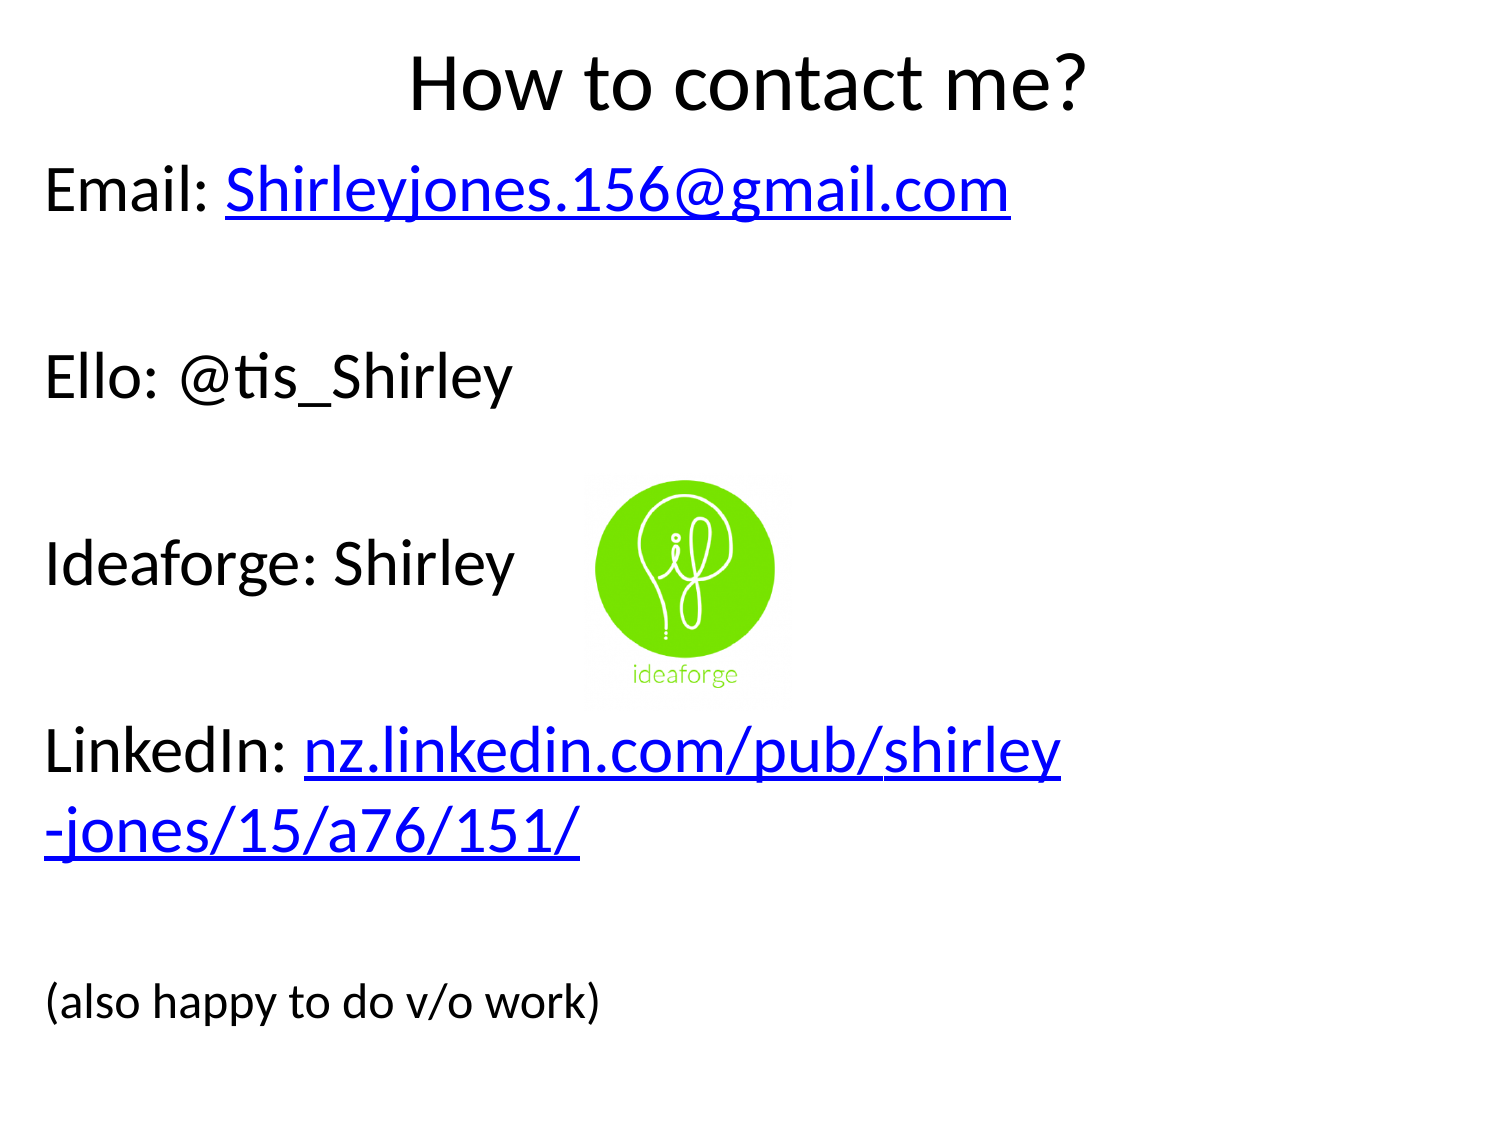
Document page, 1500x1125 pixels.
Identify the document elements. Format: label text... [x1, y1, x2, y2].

list Email: Shirleyjones.156@gmail.com Ello: @tis_Shirley Ideaforge: Shirley LinkedIn: nz.linkedin.com/pub/shirley-jones/15/a76/151/ (also happy to do v/o work) [29, 137, 1447, 1071]
title How to contact me? [75, 19, 1425, 135]
picture [584, 473, 792, 712]
